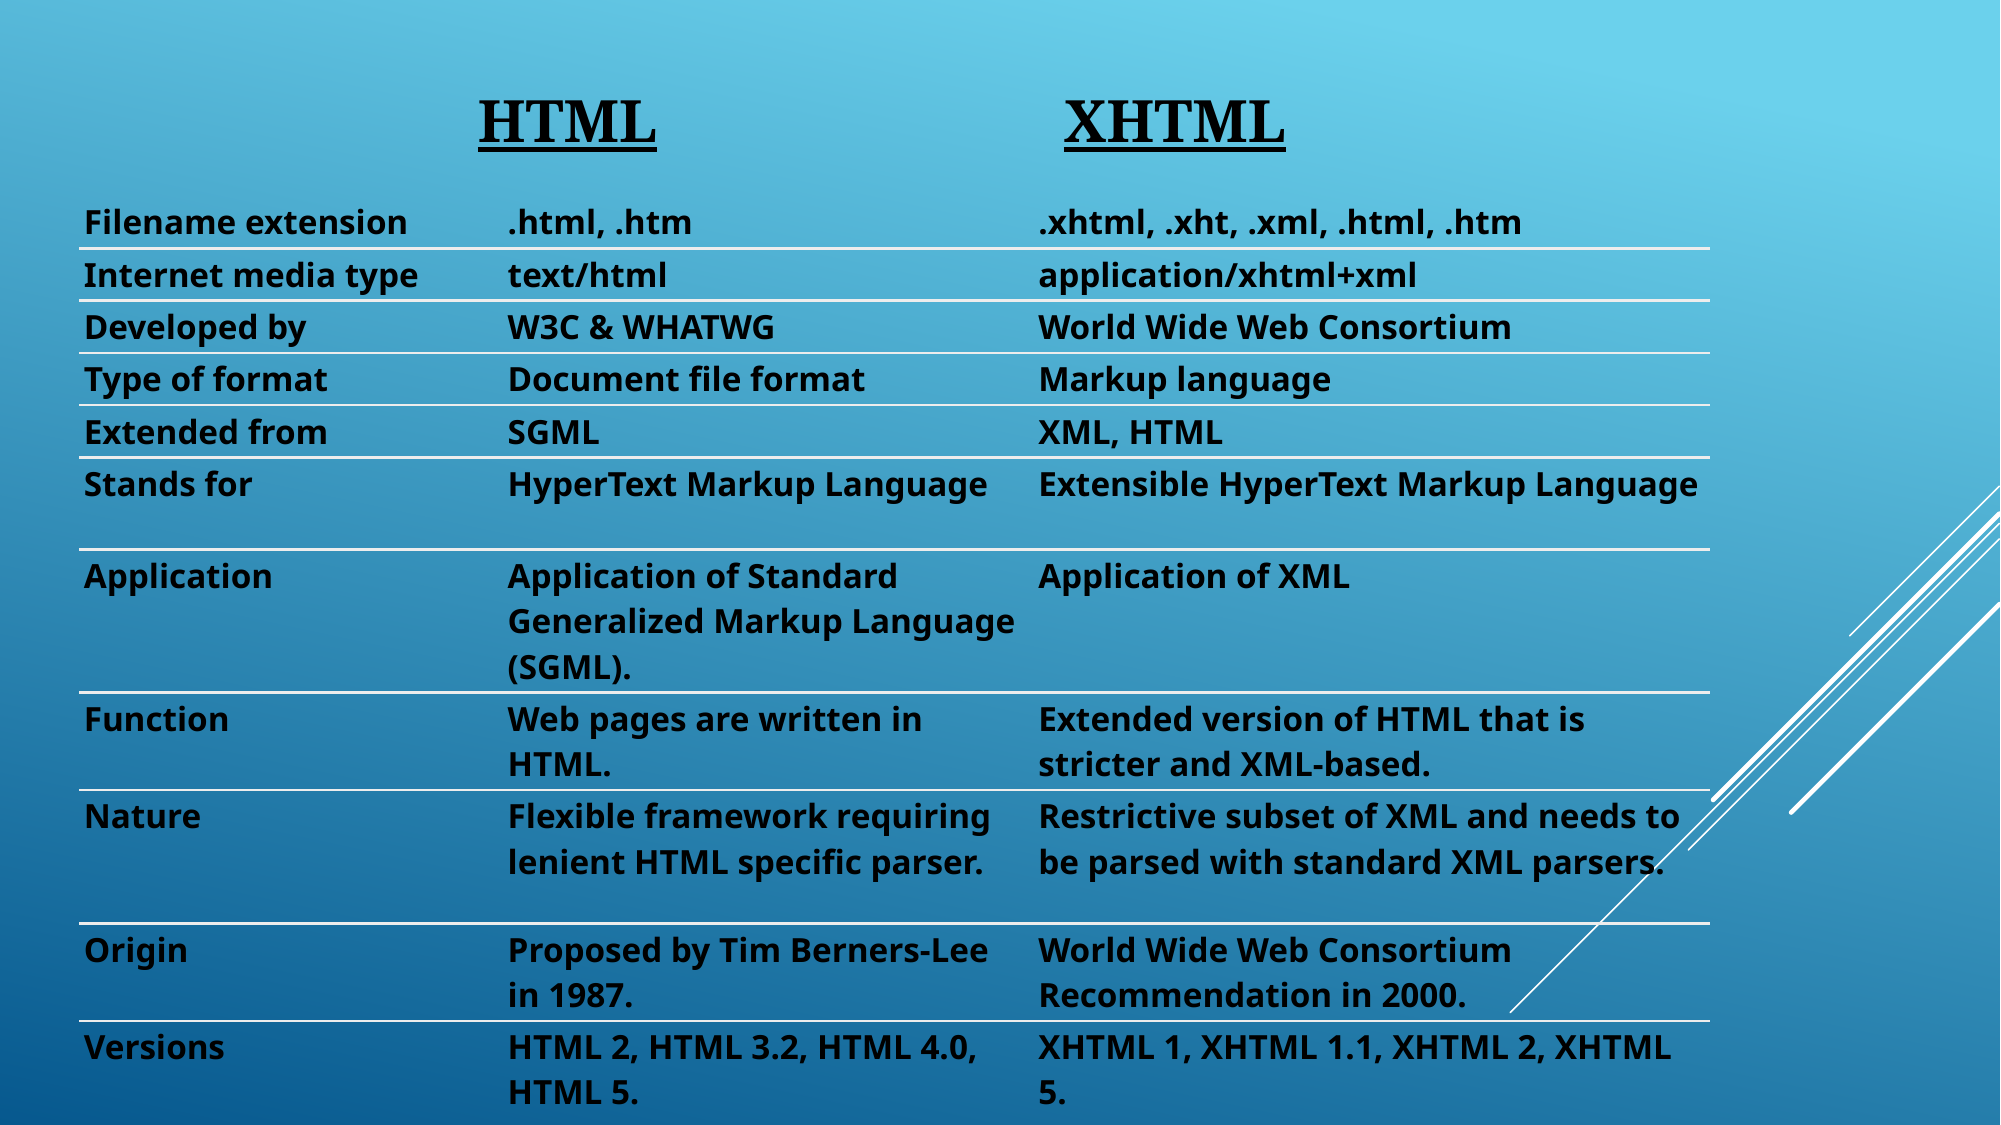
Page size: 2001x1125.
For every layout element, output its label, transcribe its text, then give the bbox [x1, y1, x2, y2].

table_cell Application of Standard Generalized Markup Language (SGML). [503, 551, 1033, 691]
table_cell text/html [503, 250, 1033, 299]
table_cell application/xhtml+xml [1033, 250, 1710, 299]
table_cell World Wide Web Consortium [1033, 302, 1710, 352]
table_cell HyperText Markup Language [503, 459, 1033, 548]
table_cell Extended version of HTML that is stricter and XML-based. [1033, 694, 1710, 789]
table_cell Flexible framework requiring lenient HTML specific parser. [503, 791, 1033, 922]
table_cell HTML 2, HTML 3.2, HTML 4.0, HTML 5. [503, 1022, 1033, 1118]
table_cell Restrictive subset of XML and needs to be parsed with standard XML parsers. [1033, 791, 1710, 922]
table_cell Developed by [79, 302, 503, 352]
table_header HTML [465, 65, 1051, 171]
table_cell Origin [79, 925, 503, 1020]
table_cell Extended from [79, 406, 503, 456]
table_cell XML, HTML [1033, 406, 1710, 456]
table_cell Web pages are written in HTML. [503, 694, 1033, 789]
table_cell Proposed by Tim Berners-Lee in 1987. [503, 925, 1033, 1020]
table_header XHTML [1051, 65, 1637, 171]
table_header Filename extension [79, 196, 503, 247]
table_cell W3C & WHATWG [503, 302, 1033, 352]
table_cell Application of XML [1033, 551, 1710, 691]
table_cell Markup language [1033, 354, 1710, 404]
table_cell XHTML 1, XHTML 1.1, XHTML 2, XHTML 5. [1033, 1022, 1710, 1118]
table_cell Document file format [503, 354, 1033, 404]
table_cell Versions [79, 1022, 503, 1118]
table_header .html, .htm [503, 196, 1033, 247]
table_cell SGML [503, 406, 1033, 456]
table_cell Stands for [79, 459, 503, 548]
table_header .xhtml, .xht, .xml, .html, .htm [1033, 196, 1710, 247]
table_cell Extensible HyperText Markup Language [1033, 459, 1710, 548]
table_cell Function [79, 694, 503, 789]
table_cell World Wide Web Consortium Recommendation in 2000. [1033, 925, 1710, 1020]
table_cell Internet media type [79, 250, 503, 299]
table_cell Application [79, 551, 503, 691]
table_cell Nature [79, 791, 503, 922]
table_cell Type of format [79, 354, 503, 404]
